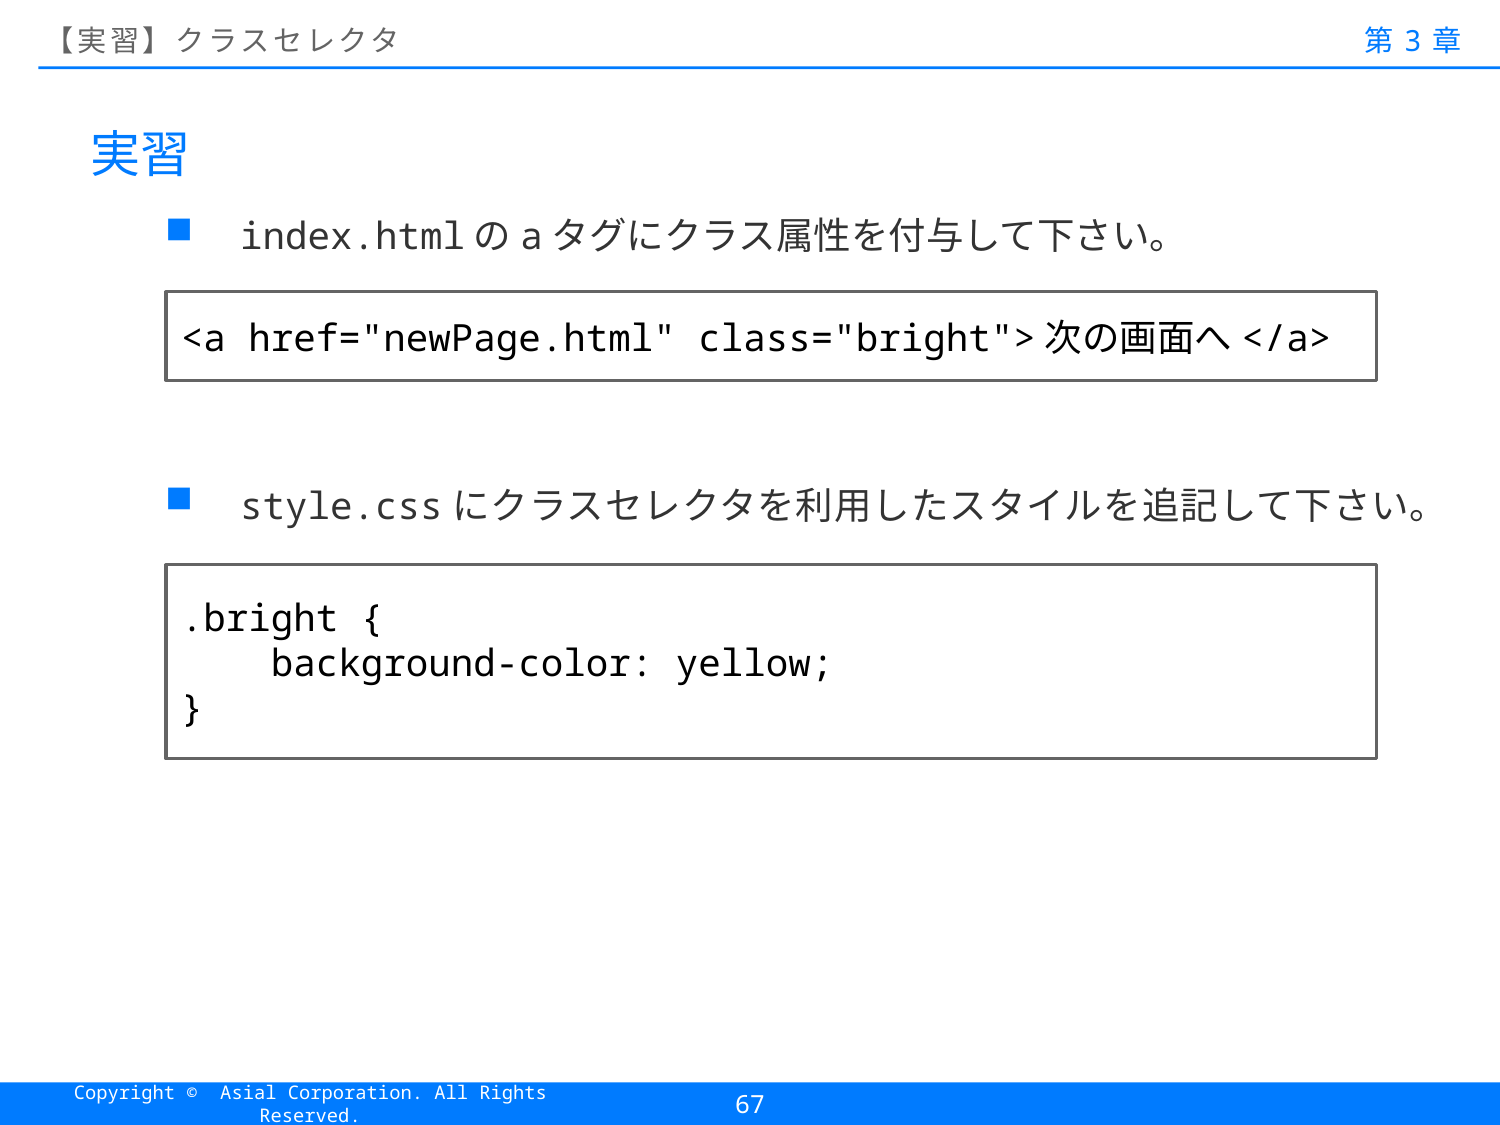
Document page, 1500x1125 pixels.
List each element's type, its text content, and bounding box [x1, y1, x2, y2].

list 実習 index.htmlのaタグにクラス属性を付与して下さい。 style.cssにクラスセレクタを利用したスタイルを追記して下さい。 [75, 84, 1425, 988]
list 第3章 [702, 7, 1477, 72]
slide_number 67 [581, 1075, 919, 1125]
text_box <a href="newPage.html" class="bright">次の画面へ</a> [164, 290, 1379, 382]
text_box .bright { background-color: yellow; } [164, 563, 1379, 761]
title 【実習】クラスセレクタ [29, 7, 702, 72]
